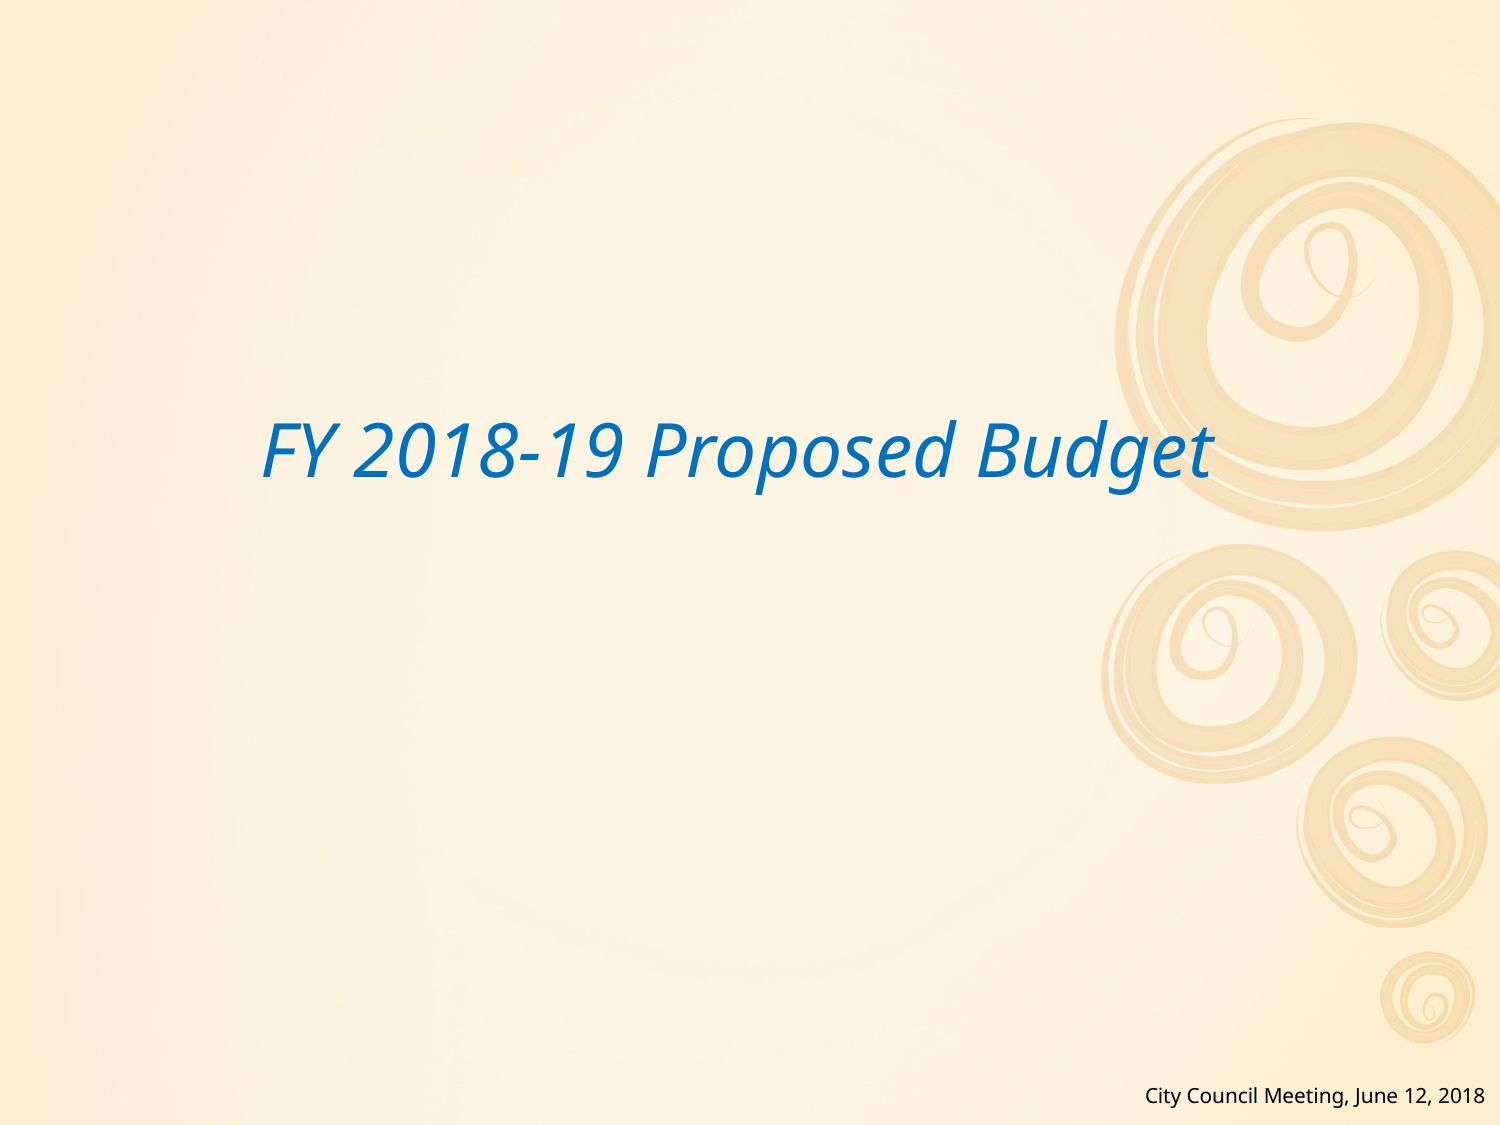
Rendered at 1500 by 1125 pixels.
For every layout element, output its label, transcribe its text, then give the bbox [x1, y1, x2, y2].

title FY 2018-19 Proposed Budget [37, 437, 1438, 538]
footer City Council Meeting, June 12, 2018 [1025, 1050, 1500, 1125]
picture [0, 0, 1500, 1125]
